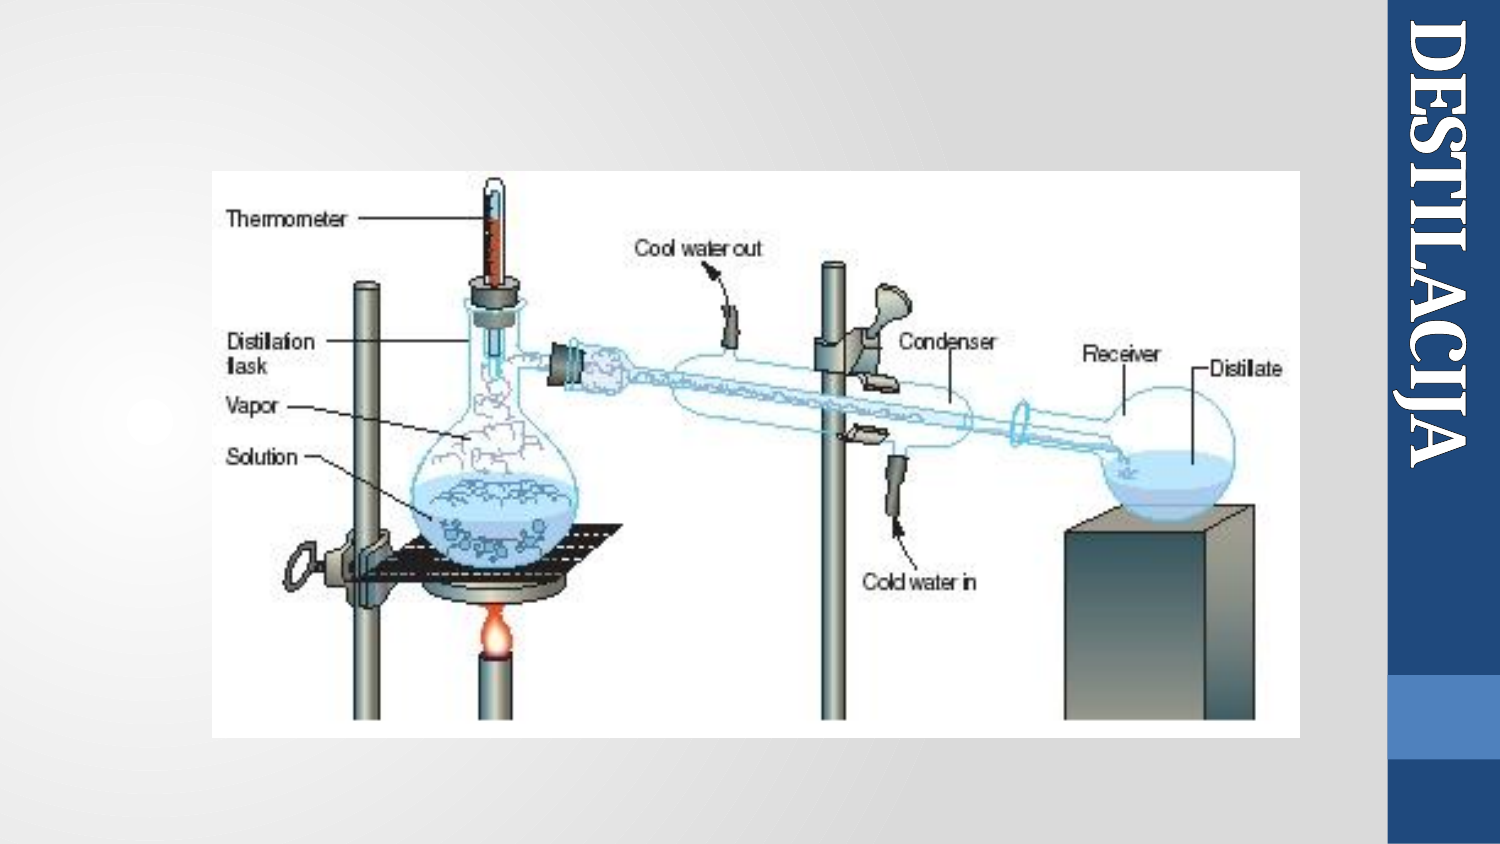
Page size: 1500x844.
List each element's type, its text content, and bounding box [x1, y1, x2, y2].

title DESTILACIJA [1412, 2, 1476, 631]
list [211, 171, 1300, 738]
